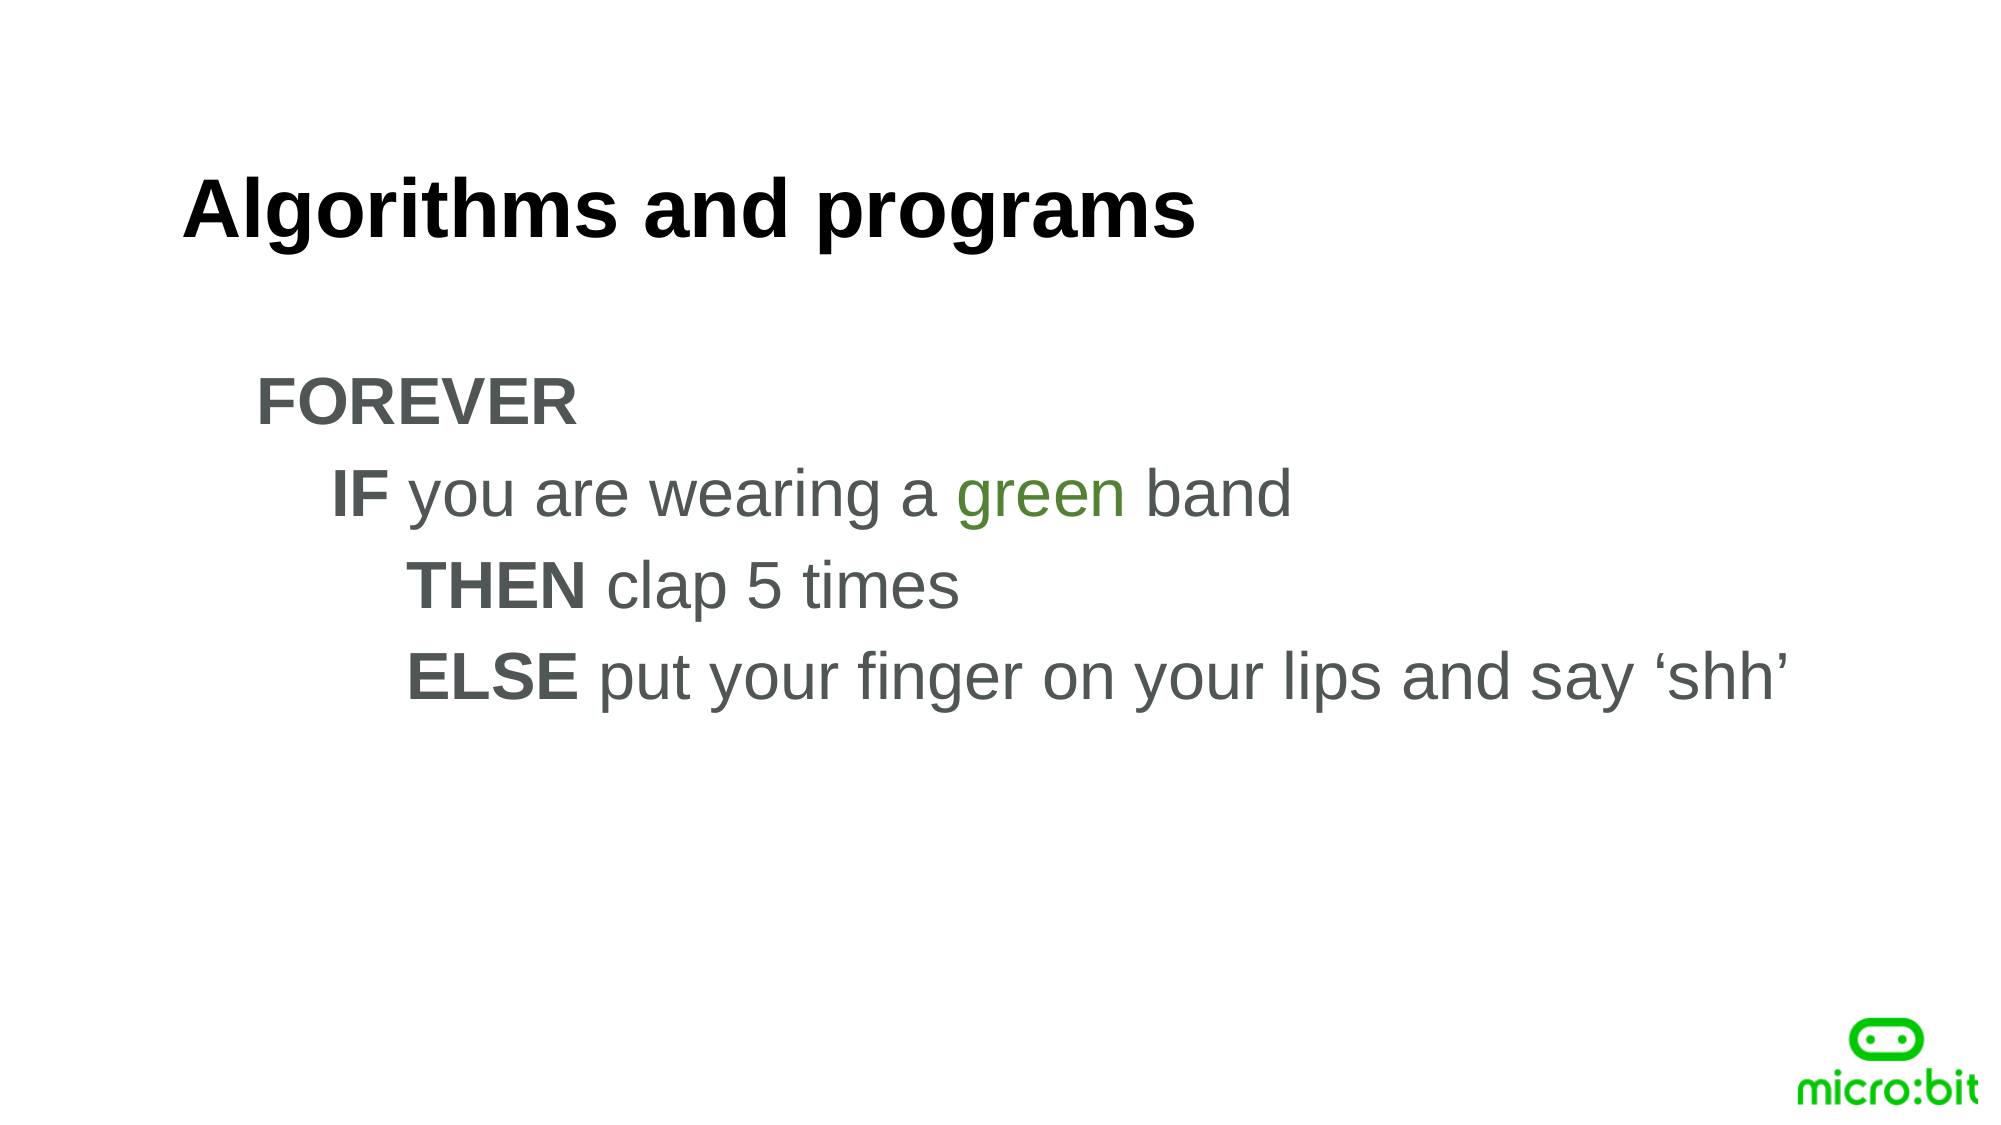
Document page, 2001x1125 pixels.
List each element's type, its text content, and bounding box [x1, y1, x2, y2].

picture [1797, 1017, 1978, 1106]
text_box Algorithms and programs FOREVER IF you are wearing a green band THEN clap 5 times ELSE put your finger on your lips and say ‘shh’ [166, 60, 1918, 884]
